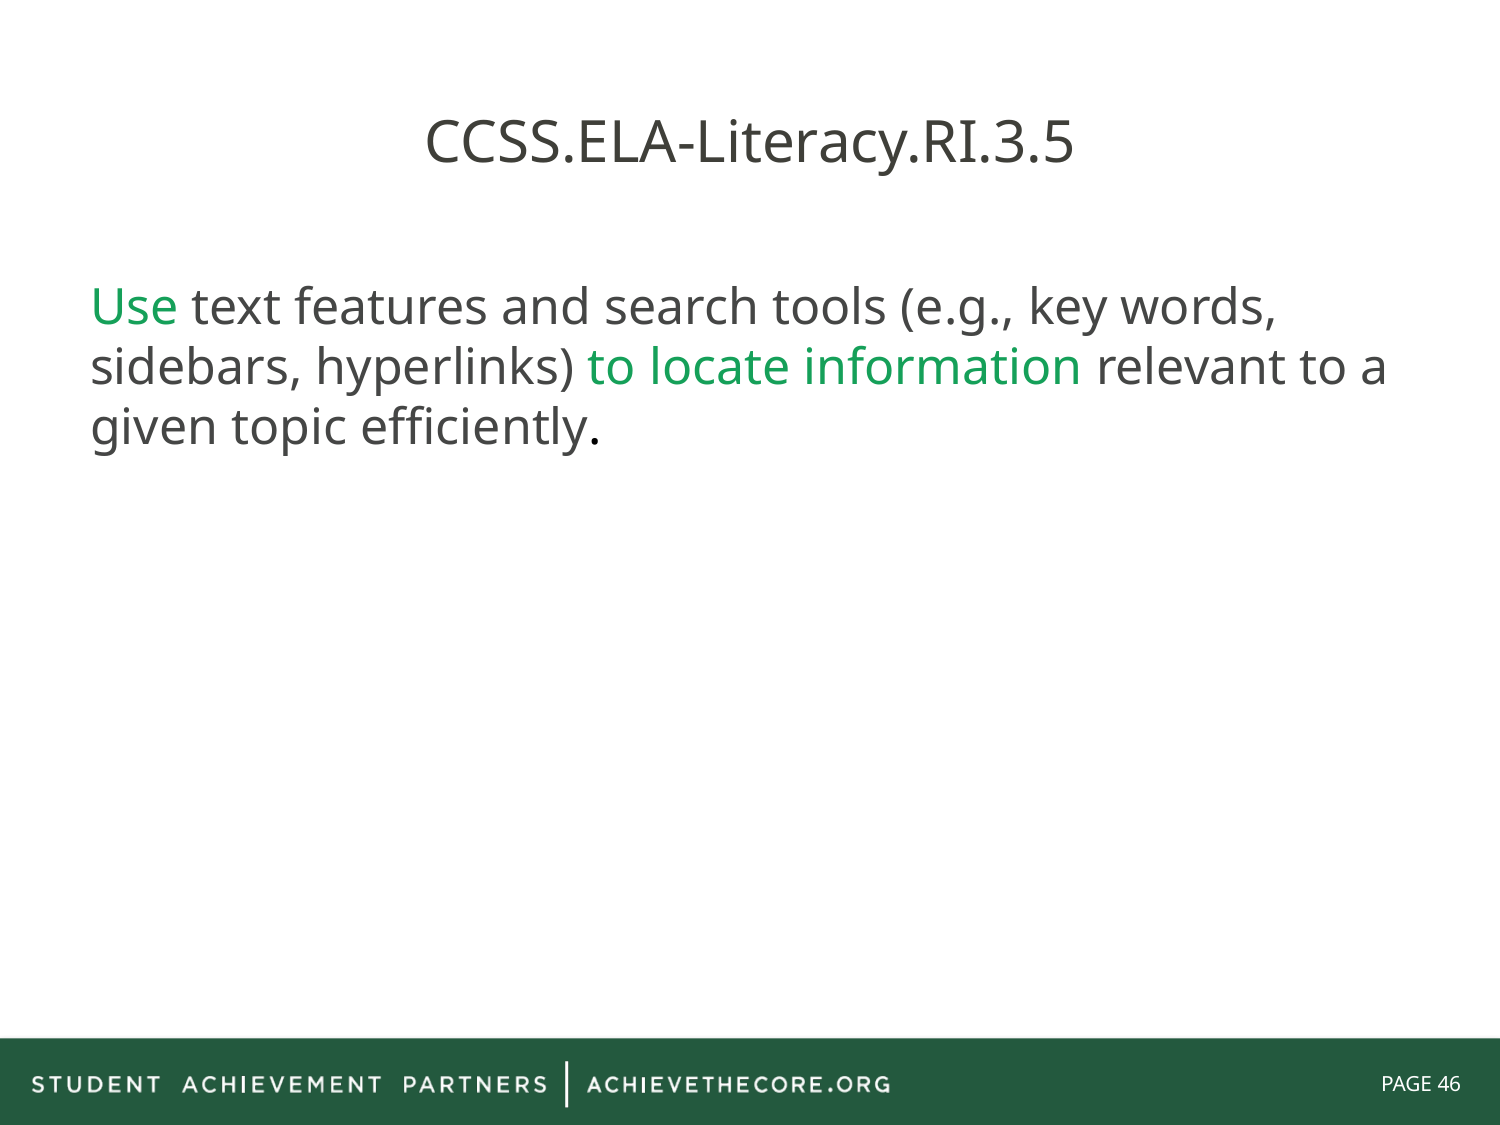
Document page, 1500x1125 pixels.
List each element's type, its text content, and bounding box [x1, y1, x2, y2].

list Use text features and search tools (e.g., key words, sidebars, hyperlinks) to locate information relevant to a given topic efficiently. [75, 267, 1425, 1010]
title CCSS.ELA-Literacy.RI.3.5 [75, 45, 1425, 233]
